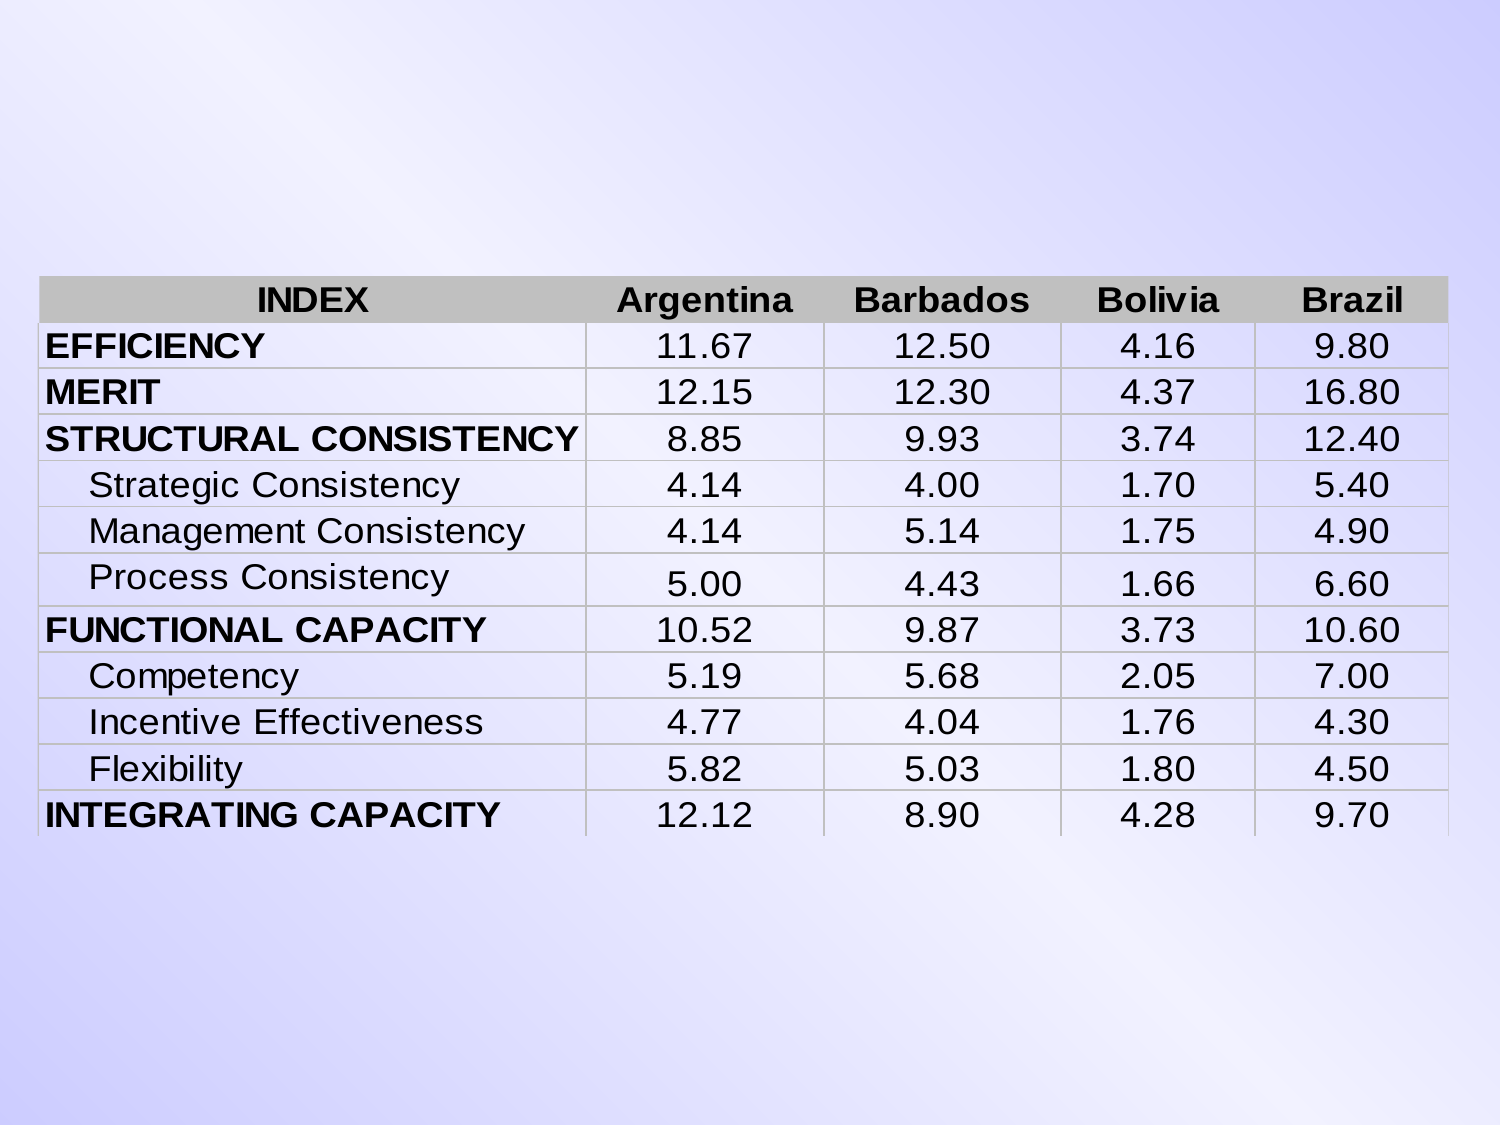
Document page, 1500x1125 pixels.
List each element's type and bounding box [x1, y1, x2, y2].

text_box [37, 274, 1451, 838]
